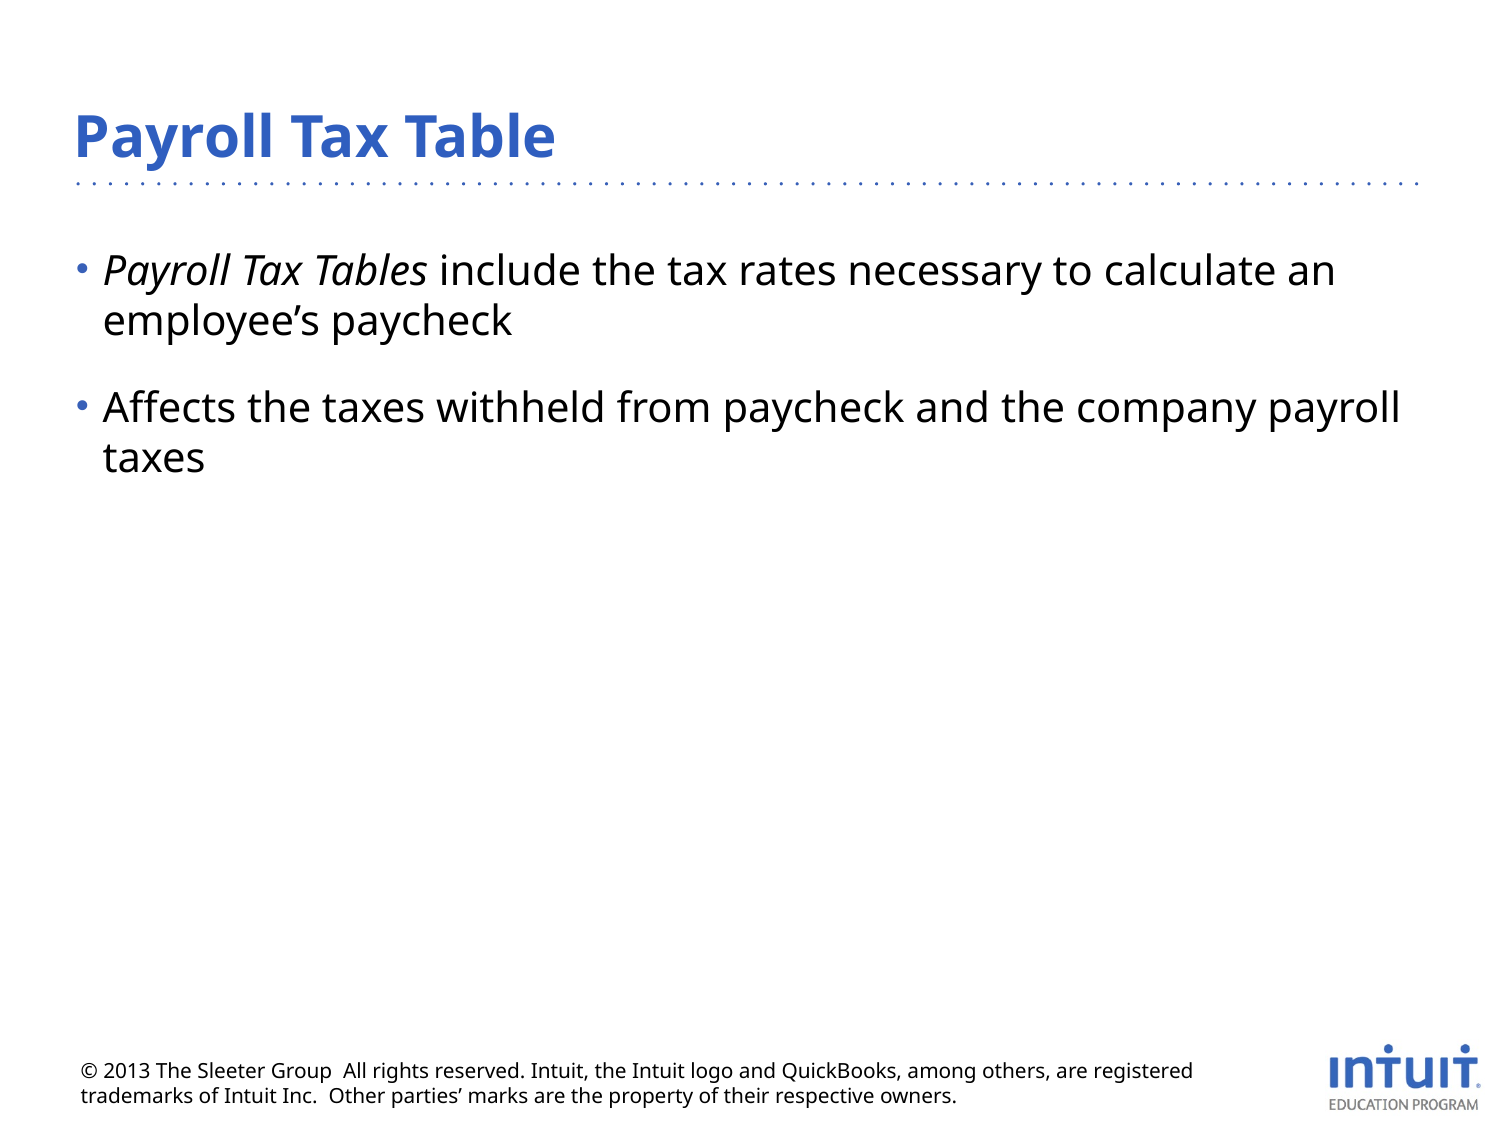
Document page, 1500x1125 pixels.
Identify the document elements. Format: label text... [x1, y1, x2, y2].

picture [1325, 1039, 1485, 1116]
list Payroll Tax Tables include the tax rates necessary to calculate an employee’s paycheck Affects the taxes withheld from paycheck and the company payroll taxes [75, 235, 1424, 1012]
title Payroll Tax Table [73, 62, 1424, 169]
